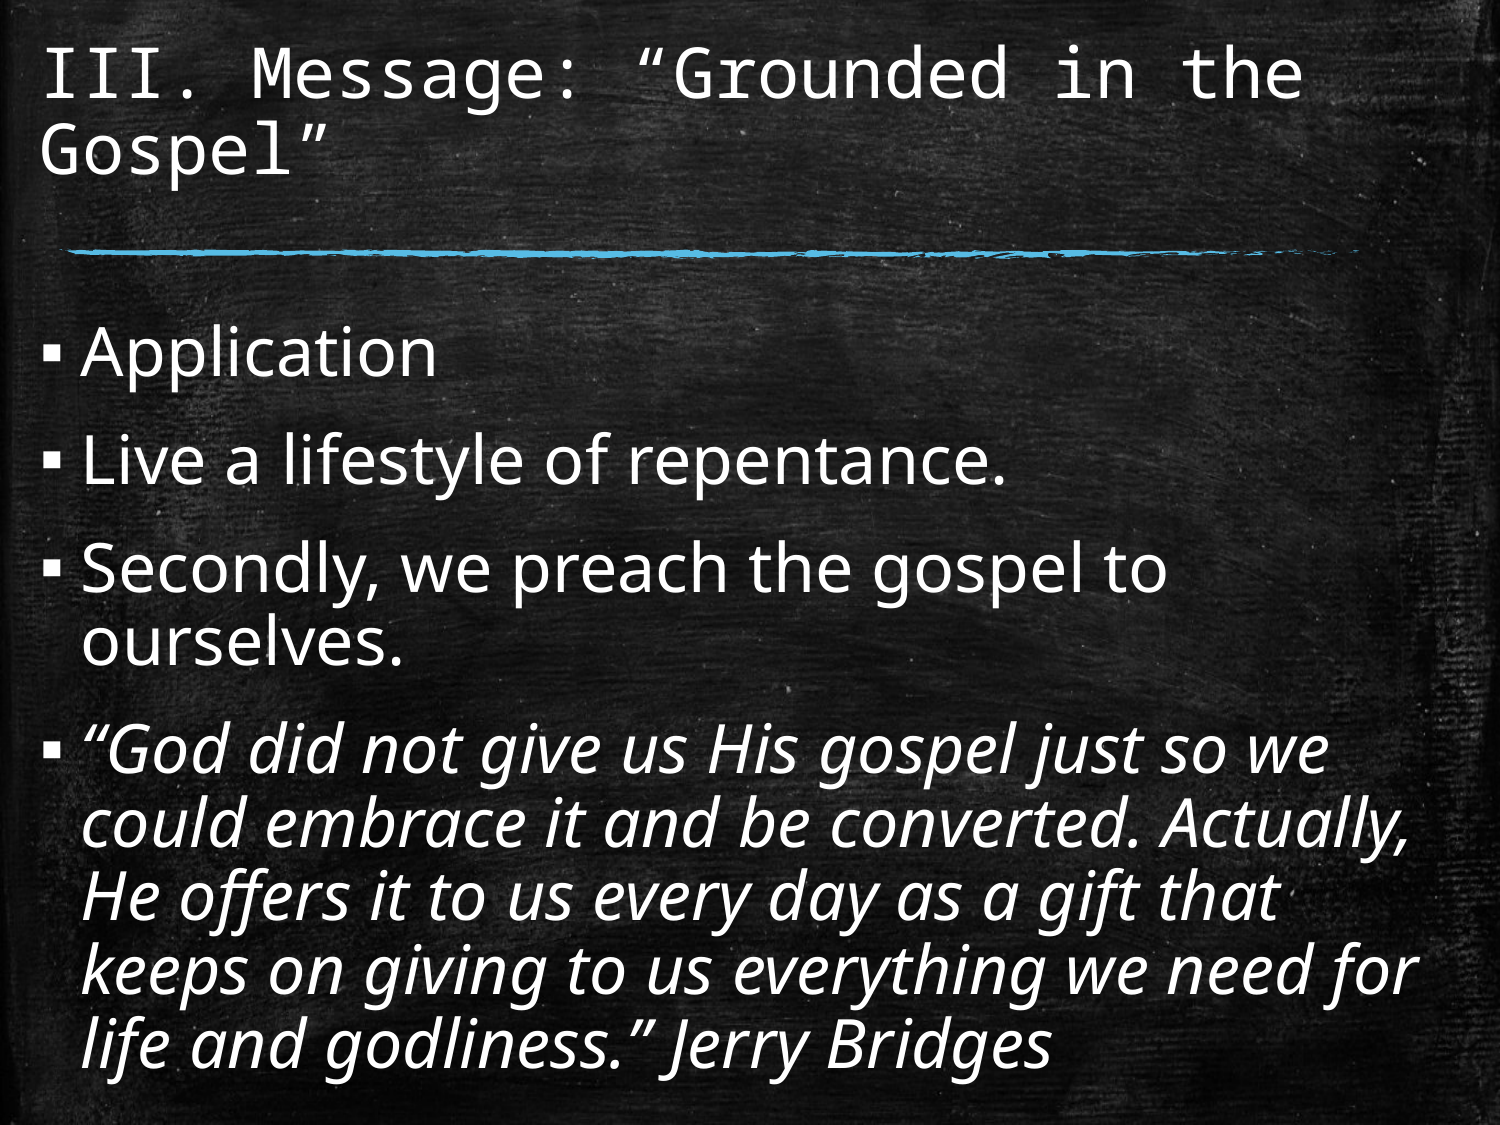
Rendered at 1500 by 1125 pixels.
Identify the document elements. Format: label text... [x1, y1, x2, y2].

title III. Message: “Grounded in the Gospel” [24, 29, 1475, 198]
list Application Live a lifestyle of repentance. Secondly, we preach the gospel to ourselves. “God did not give us His gospel just so we could embrace it and be converted. Actually, He offers it to us every day as a gift that keeps on giving to us everything we need for life and godliness.” Jerry Bridges [24, 310, 1475, 1096]
